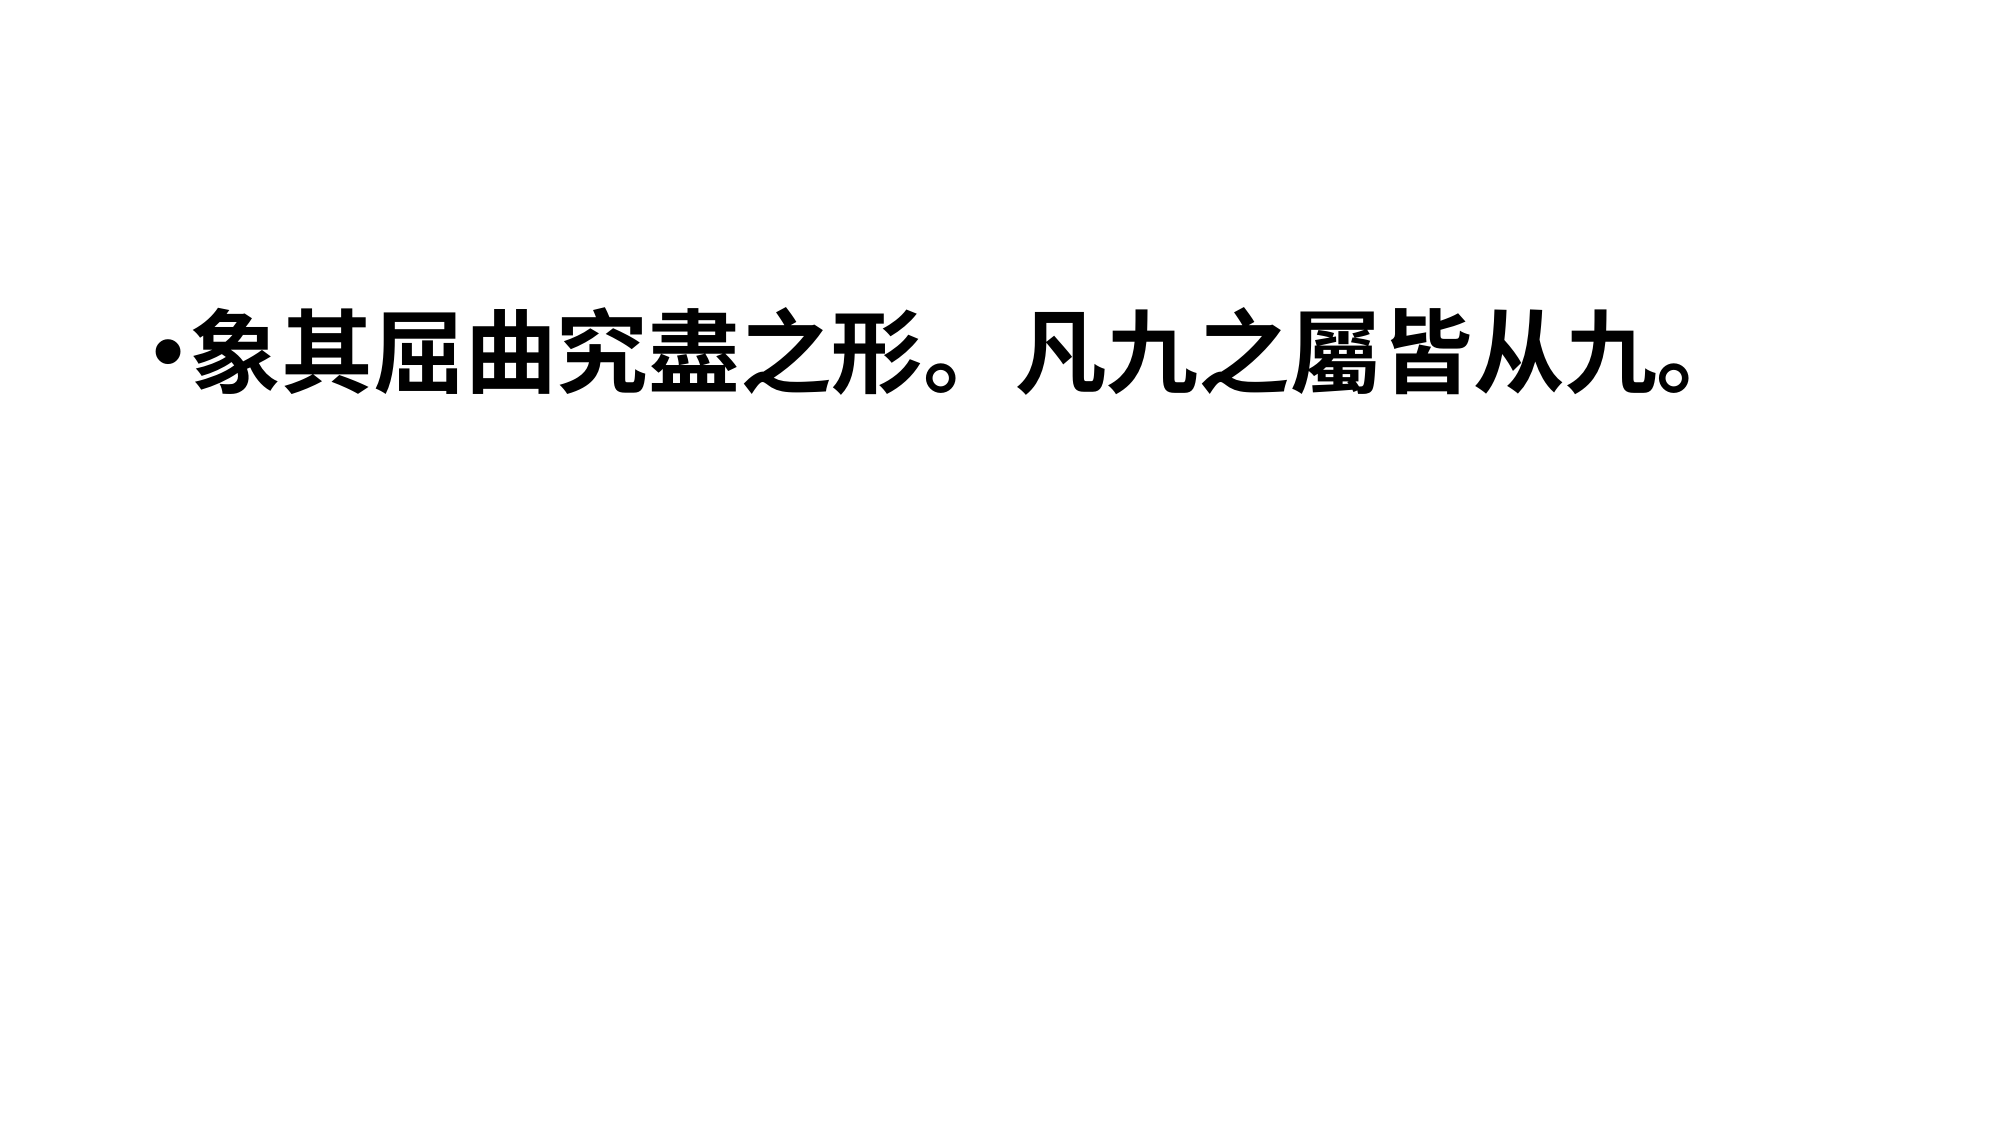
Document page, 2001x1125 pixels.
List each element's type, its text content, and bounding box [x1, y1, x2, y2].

list 象其屈曲究盡之形。凡九之屬皆从九。 [137, 299, 1863, 1014]
